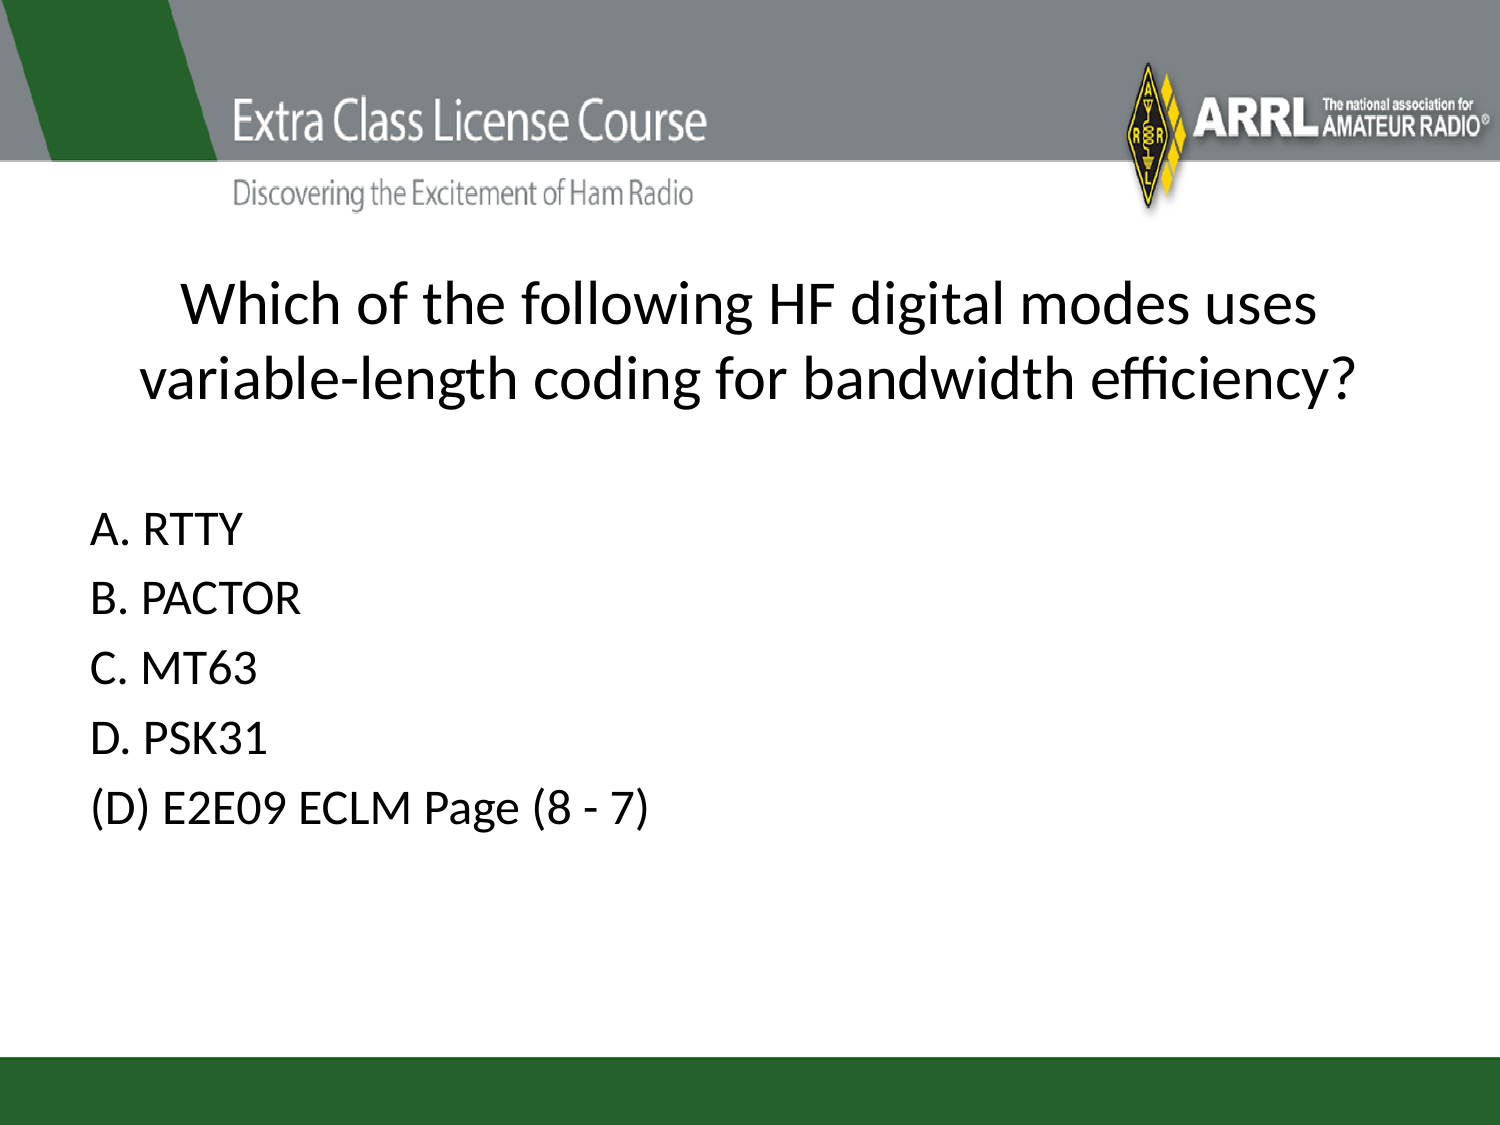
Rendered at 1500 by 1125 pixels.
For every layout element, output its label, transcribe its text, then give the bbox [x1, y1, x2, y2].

list A. RTTY B. PACTOR C. MT63 D. PSK31 (D) E2E09 ECLM Page (8 - 7) [75, 487, 1425, 1005]
title Which of the following HF digital modes uses variable-length coding for bandwidth efficiency? [75, 254, 1425, 435]
picture [0, 0, 1500, 1125]
